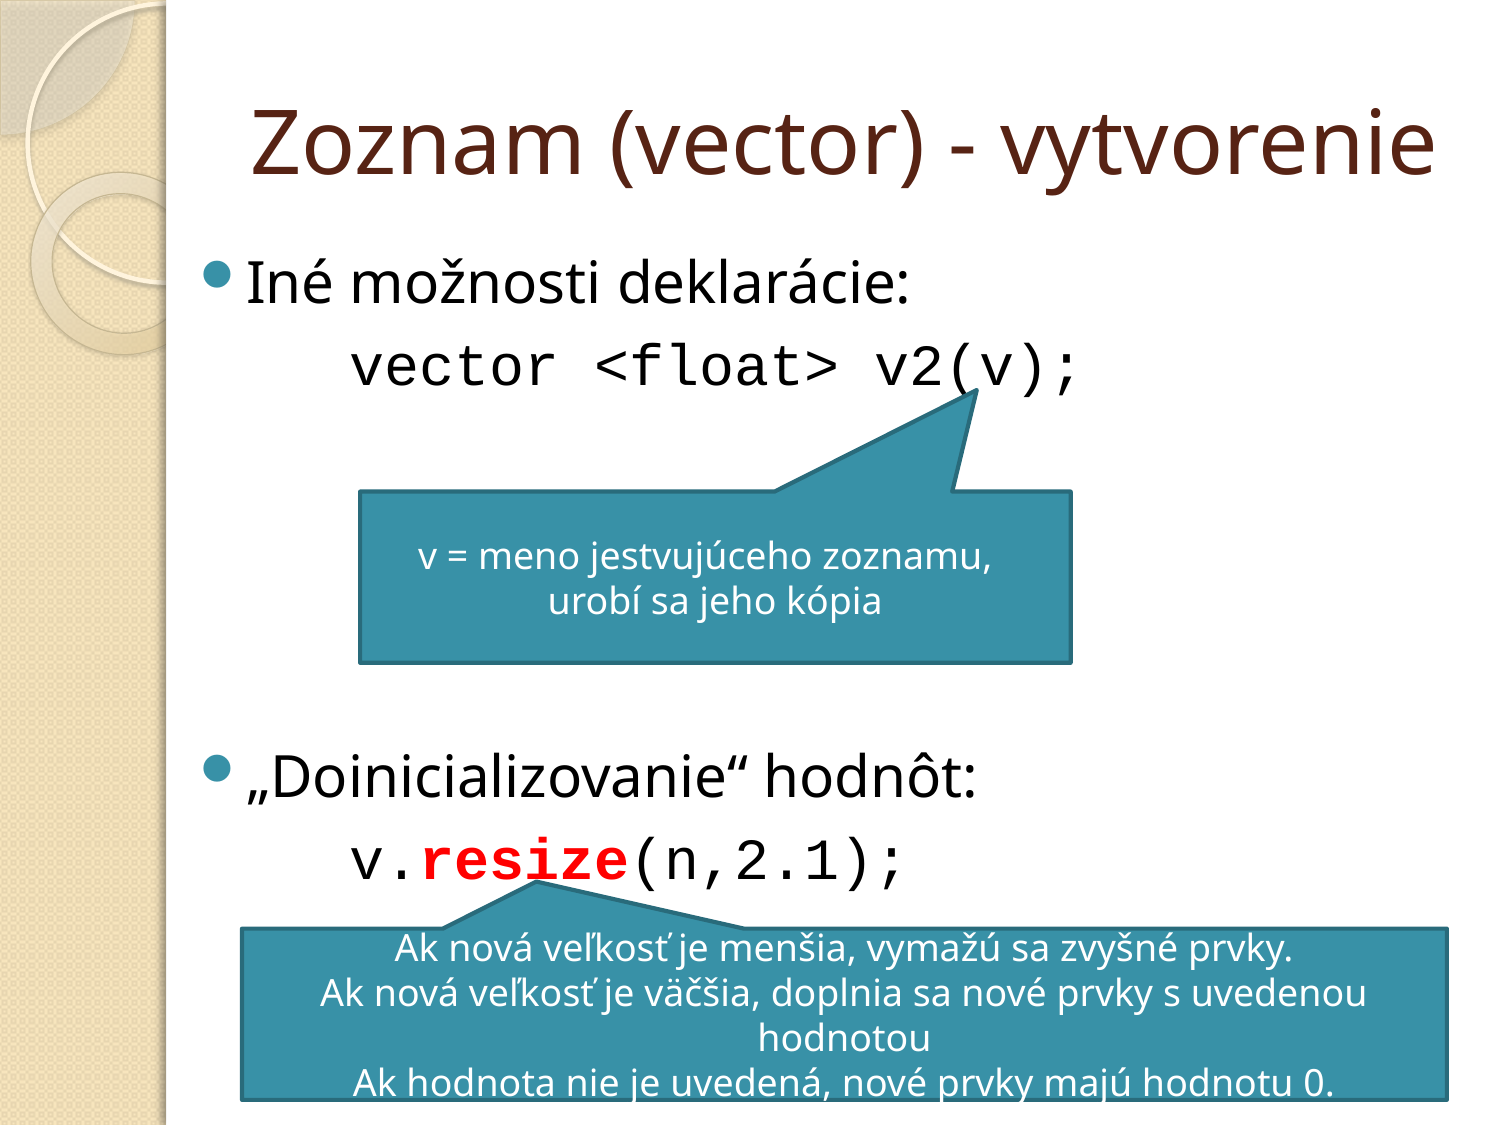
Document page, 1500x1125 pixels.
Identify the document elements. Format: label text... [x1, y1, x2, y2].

text_box v = meno jestvujúceho zoznamu, urobí sa jeho kópia [358, 388, 1073, 665]
text_box Ak nová veľkosť je menšia, vymažú sa zvyšné prvky. Ak nová veľkosť je väčšia, doplnia sa nové prvky s uvedenou hodnotou Ak hodnota nie je uvedená, nové prvky majú hodnotu 0. [239, 879, 1449, 1102]
title Zoznam (vector) - vytvorenie [235, 45, 1466, 233]
list Iné možnosti deklarácie: vector <float> v2(v); „Doinicializovanie“ hodnôt: v.resize(n,2.1); [171, 237, 1500, 1125]
